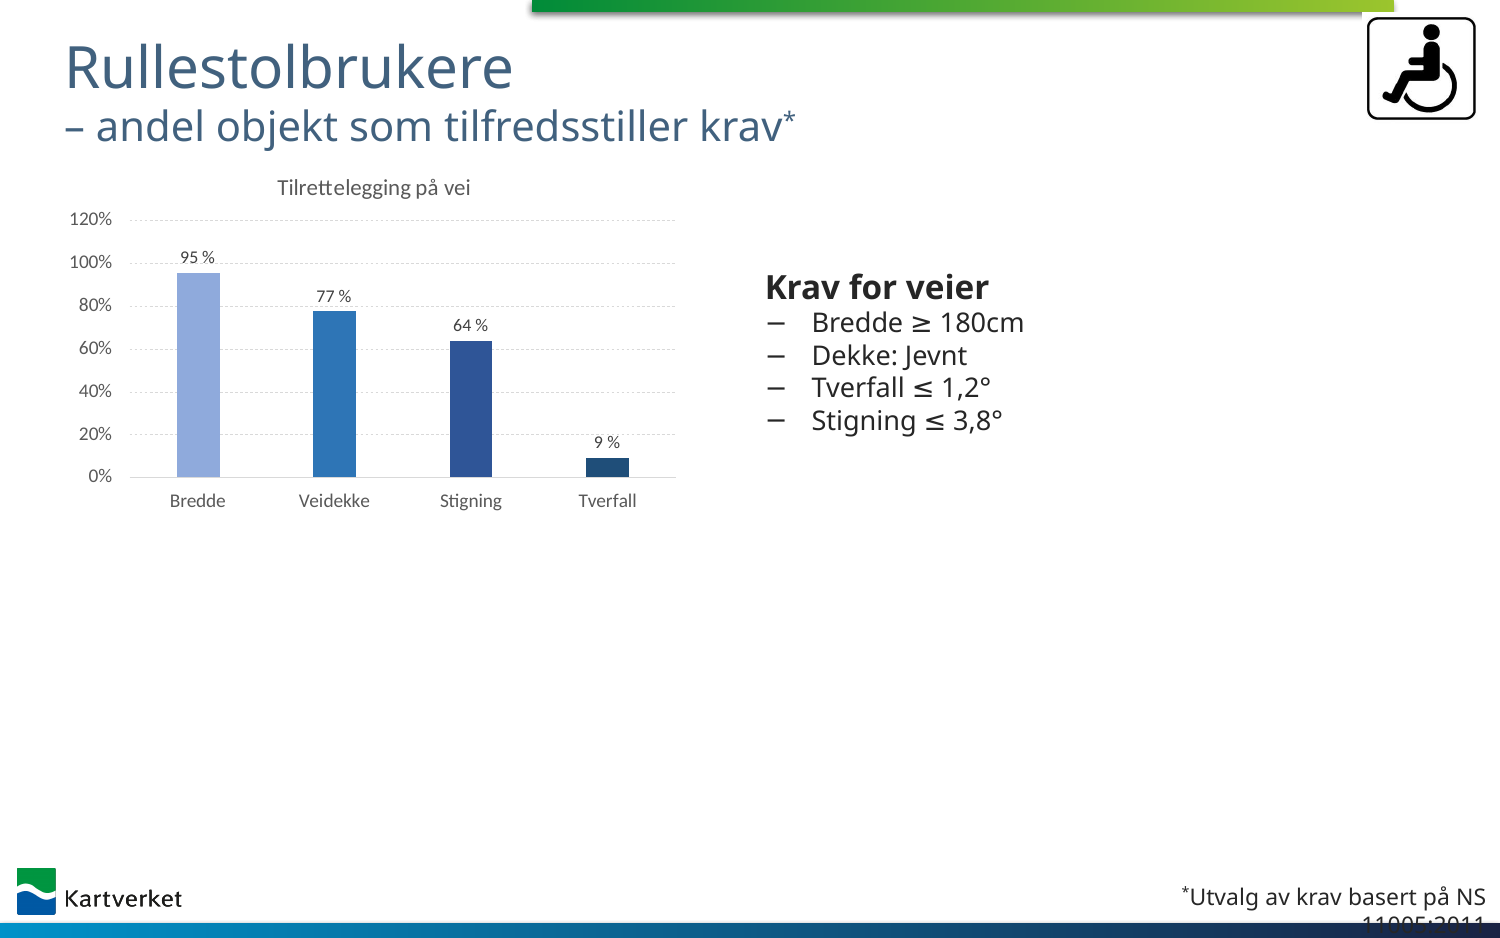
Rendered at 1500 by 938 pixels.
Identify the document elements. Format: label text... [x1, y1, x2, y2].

text_box Rullestolbrukere – andel objekt som tilfredsstiller krav* [49, 25, 1431, 158]
picture [1362, 12, 1481, 126]
text_box Krav for veier Bredde ≥ 180cm Dekke: Jevnt Tverfall ≤ 1,2° Stigning ≤ 3,8° [750, 258, 1234, 444]
picture [62, 166, 687, 519]
text_box *Utvalg av krav basert på NS 11005:2011 [1068, 873, 1500, 938]
